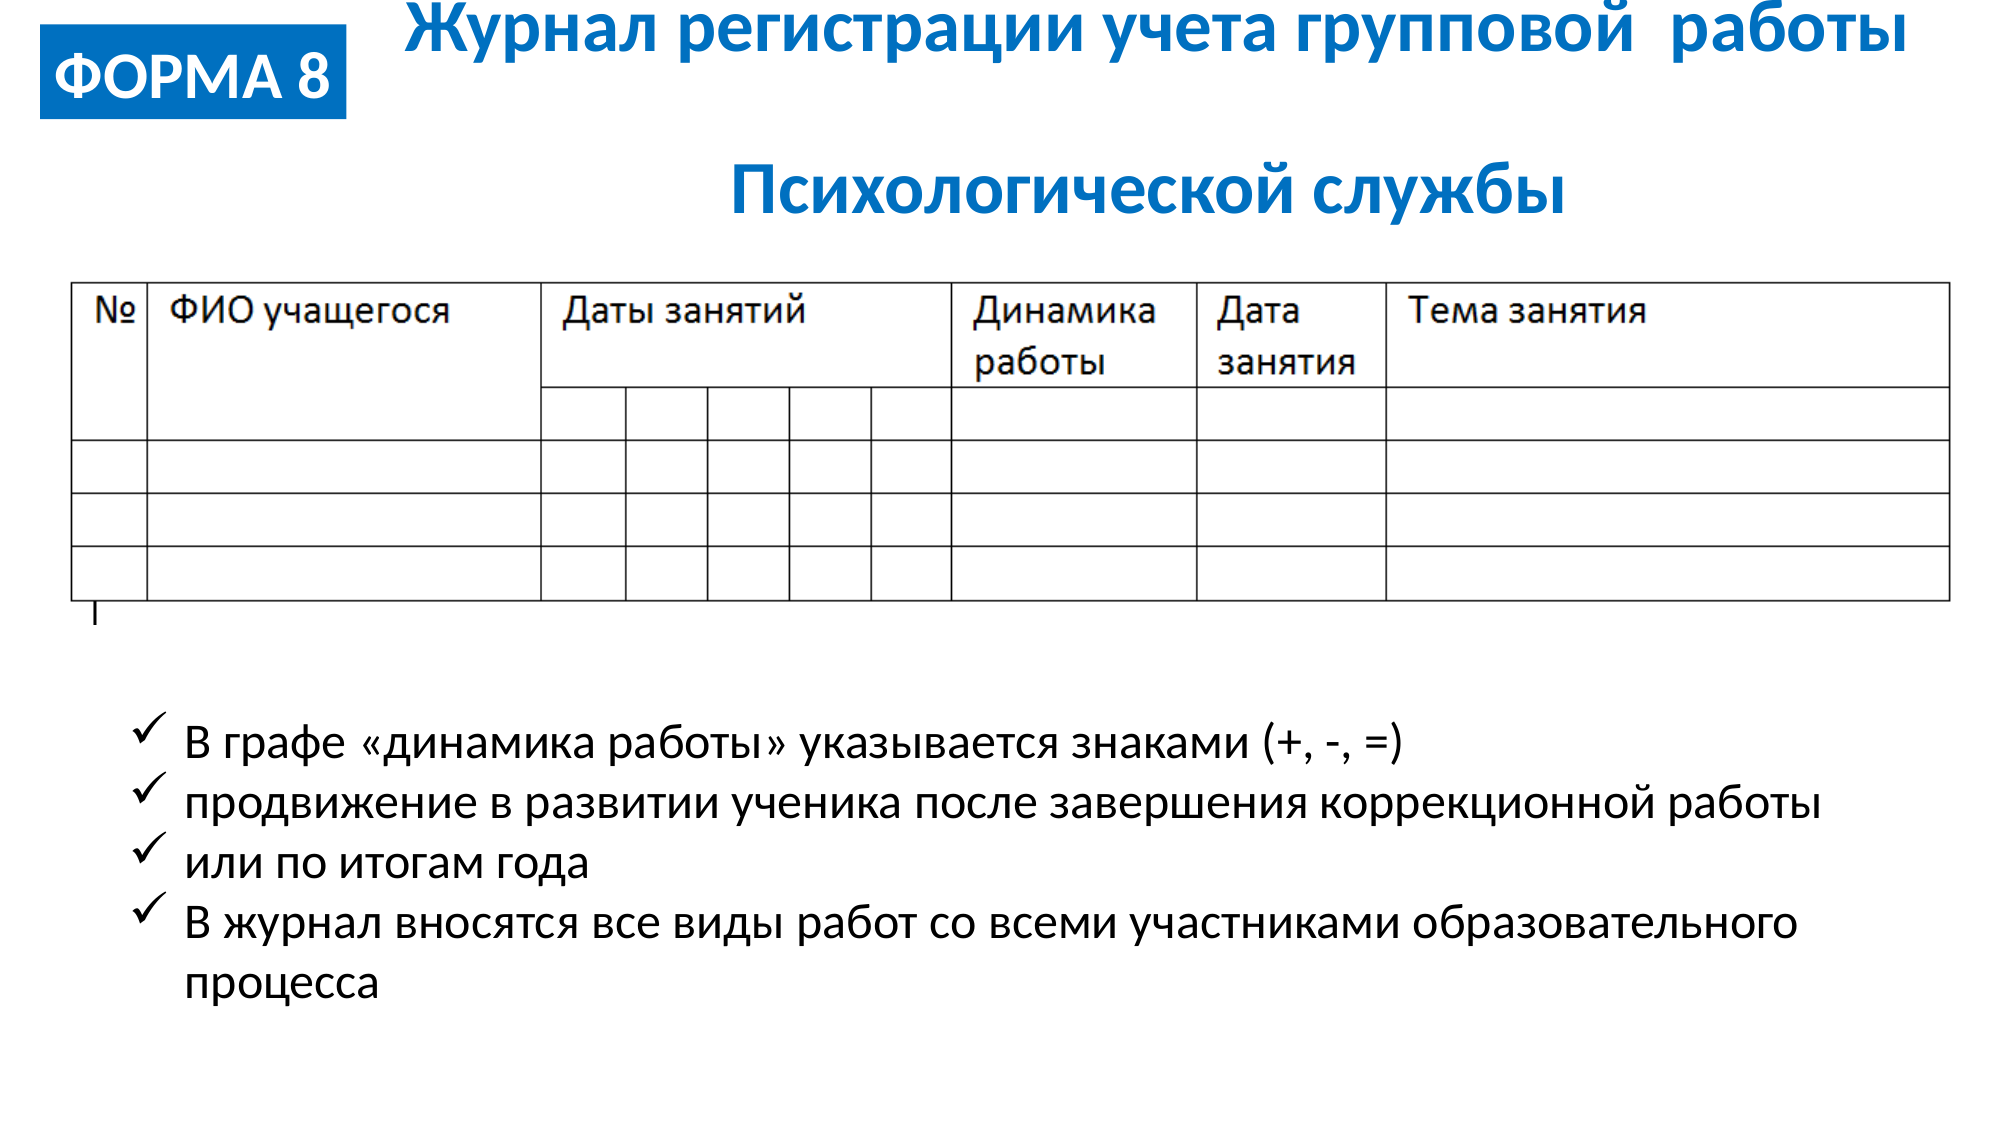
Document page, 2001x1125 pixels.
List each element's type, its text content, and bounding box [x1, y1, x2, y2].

title Журнал регистрации учета групповой работы Психологической службы [385, 0, 1932, 218]
picture [61, 253, 1981, 625]
text_box ФОРМА 8 [40, 24, 347, 120]
text_box В графе «динамика работы» указывается знаками (+, -, =) продвижение в развитии ученика после завершения коррекционной работы или по итогам года В журнал вносятся все виды работ со всеми участниками образовательного процесса [113, 701, 1886, 1016]
